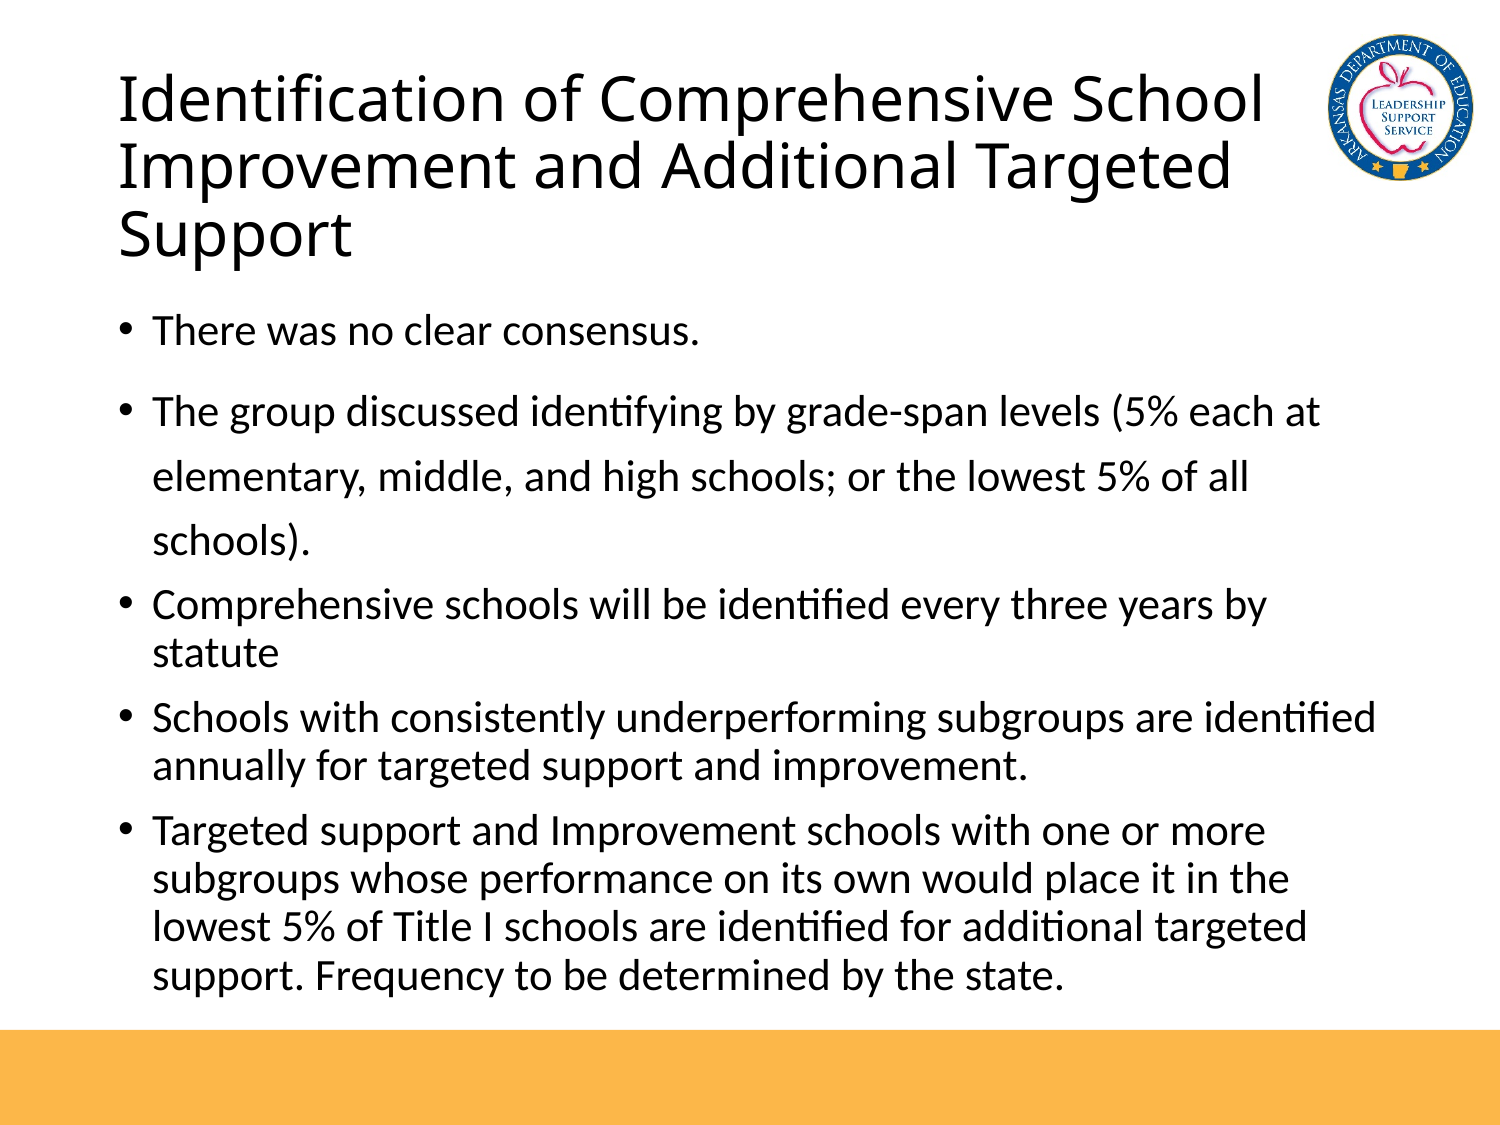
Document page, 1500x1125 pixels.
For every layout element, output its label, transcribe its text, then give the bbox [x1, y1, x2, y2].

list There was no clear consensus. The group discussed identifying by grade-span levels (5% each at elementary, middle, and high schools; or the lowest 5% of all schools). Comprehensive schools will be identified every three years by statute Schools with consistently underperforming subgroups are identified annually for targeted support and improvement. Targeted support and Improvement schools with one or more subgroups whose performance on its own would place it in the lowest 5% of Title I schools are identified for additional targeted support. Frequency to be determined by the state. [103, 299, 1397, 1014]
picture [1327, 34, 1478, 181]
title Identification of Comprehensive School Improvement and Additional Targeted Support [103, 59, 1397, 278]
